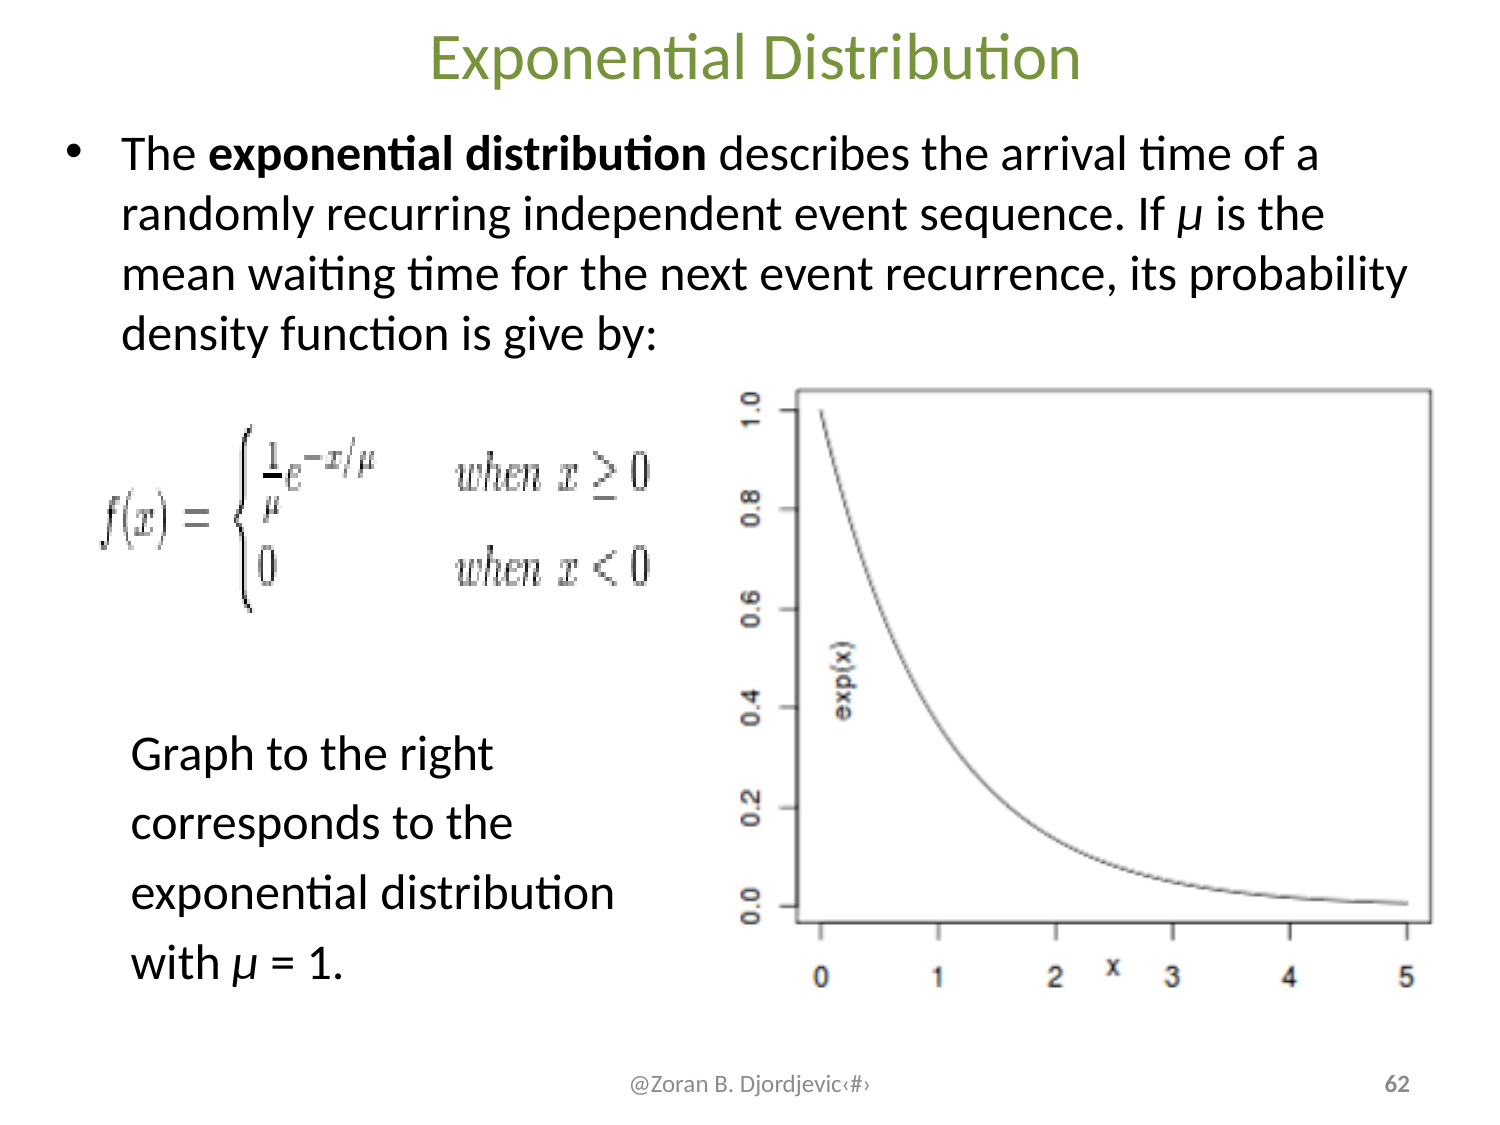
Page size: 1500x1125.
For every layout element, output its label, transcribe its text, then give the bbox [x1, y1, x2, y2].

picture [724, 364, 1451, 996]
list The exponential distribution describes the arrival time of a randomly recurring independent event sequence. If μ is the mean waiting time for the next event recurrence, its probability density function is give by: Graph to the right corresponds to the exponential distribution with μ = 1. [50, 112, 1463, 1050]
footer @Zoran B. Djordjevic‹#› [512, 1062, 988, 1103]
slide_number 62 [1074, 1062, 1425, 1103]
title Exponential Distribution [50, 2, 1463, 103]
picture [99, 424, 651, 613]
